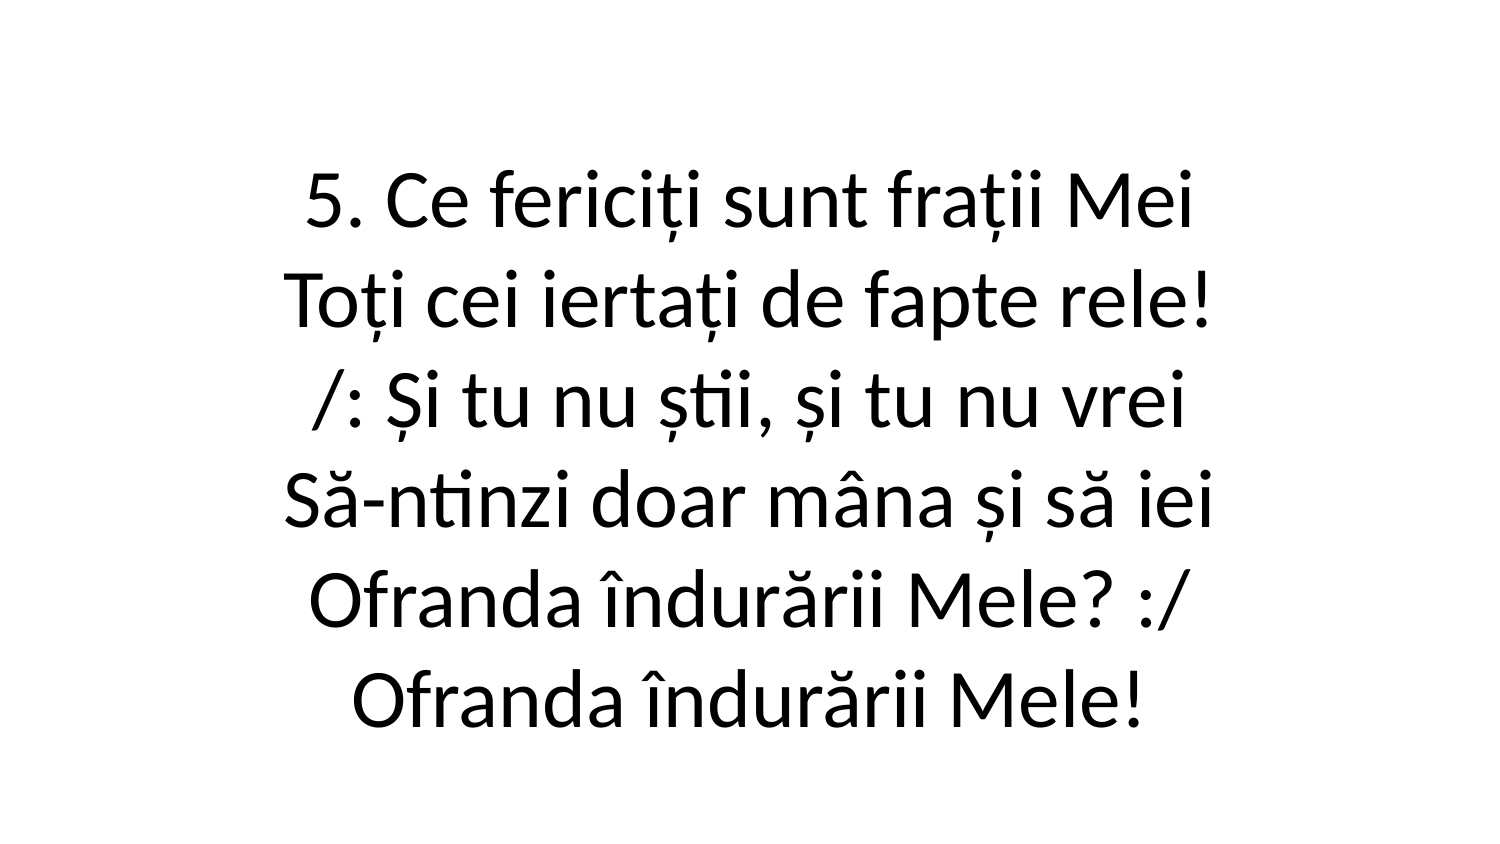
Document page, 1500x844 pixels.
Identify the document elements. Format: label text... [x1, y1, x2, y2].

text_box 5. Ce fericiți sunt frații Mei Toți cei iertați de fapte rele! /: Și tu nu știi, și tu nu vrei Să-ntinzi doar mâna și să iei Ofranda îndurării Mele? :/ Ofranda îndurării Mele! [268, 92, 1232, 752]
